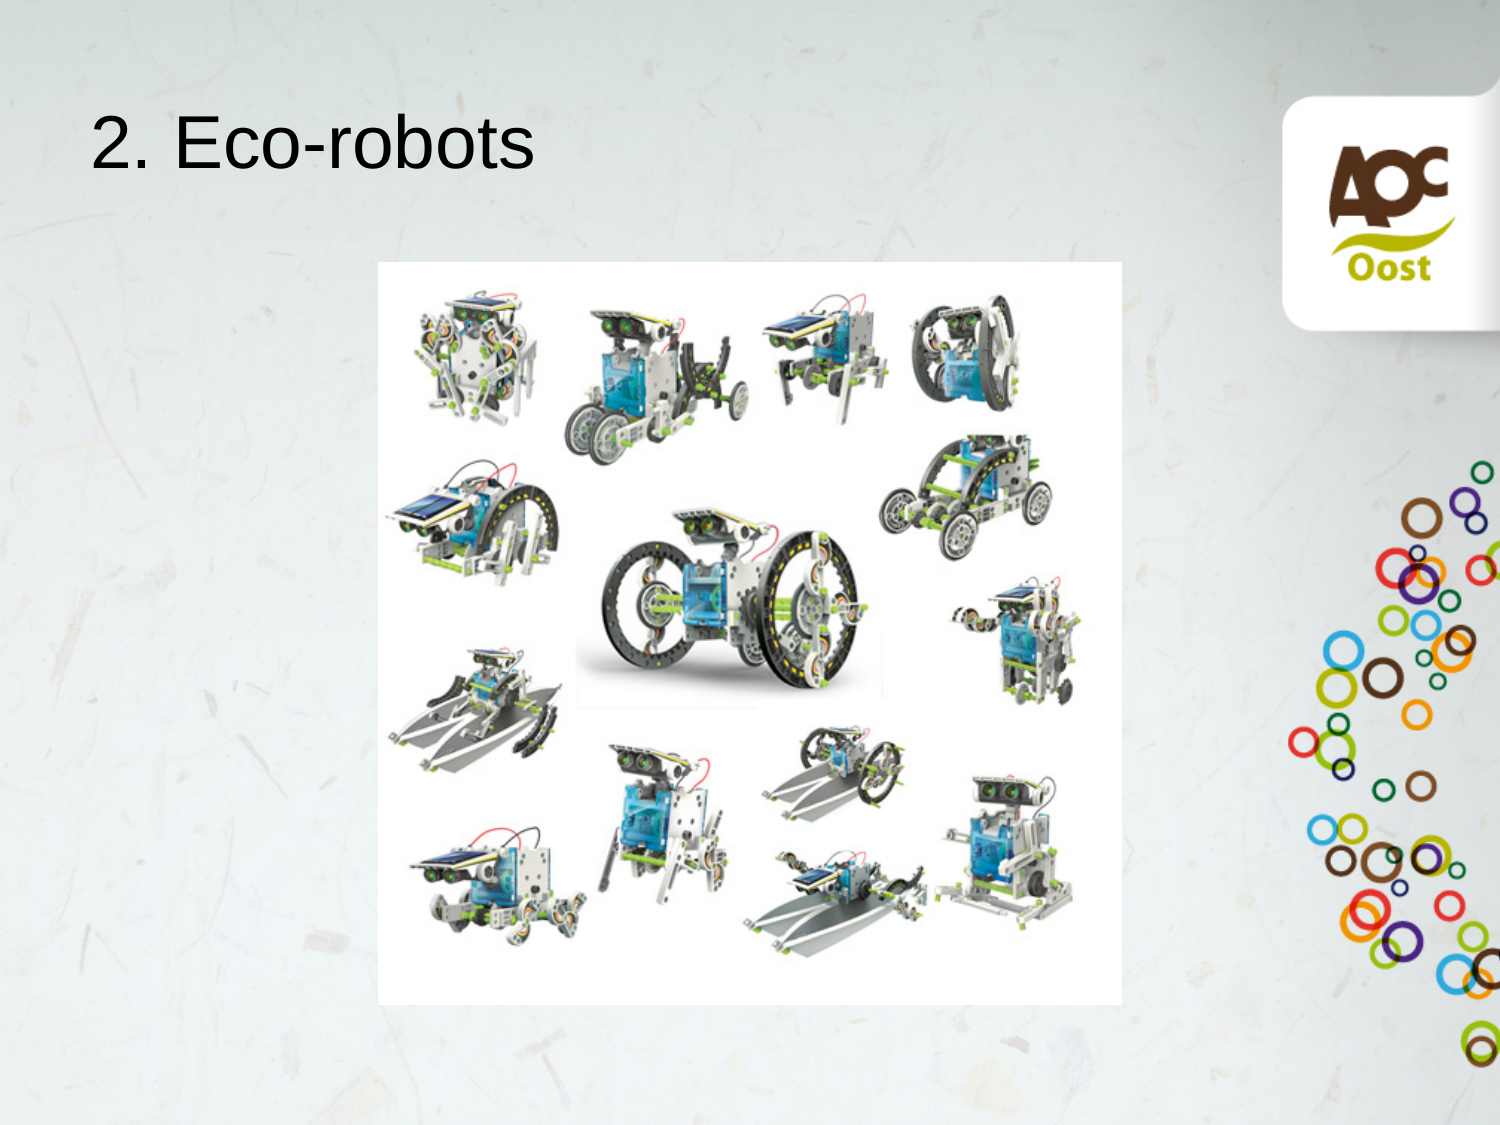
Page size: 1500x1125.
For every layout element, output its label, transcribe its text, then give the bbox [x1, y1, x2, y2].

picture [0, 0, 1500, 1125]
title 2. Eco-robots [75, 45, 1425, 233]
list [378, 262, 1122, 1006]
